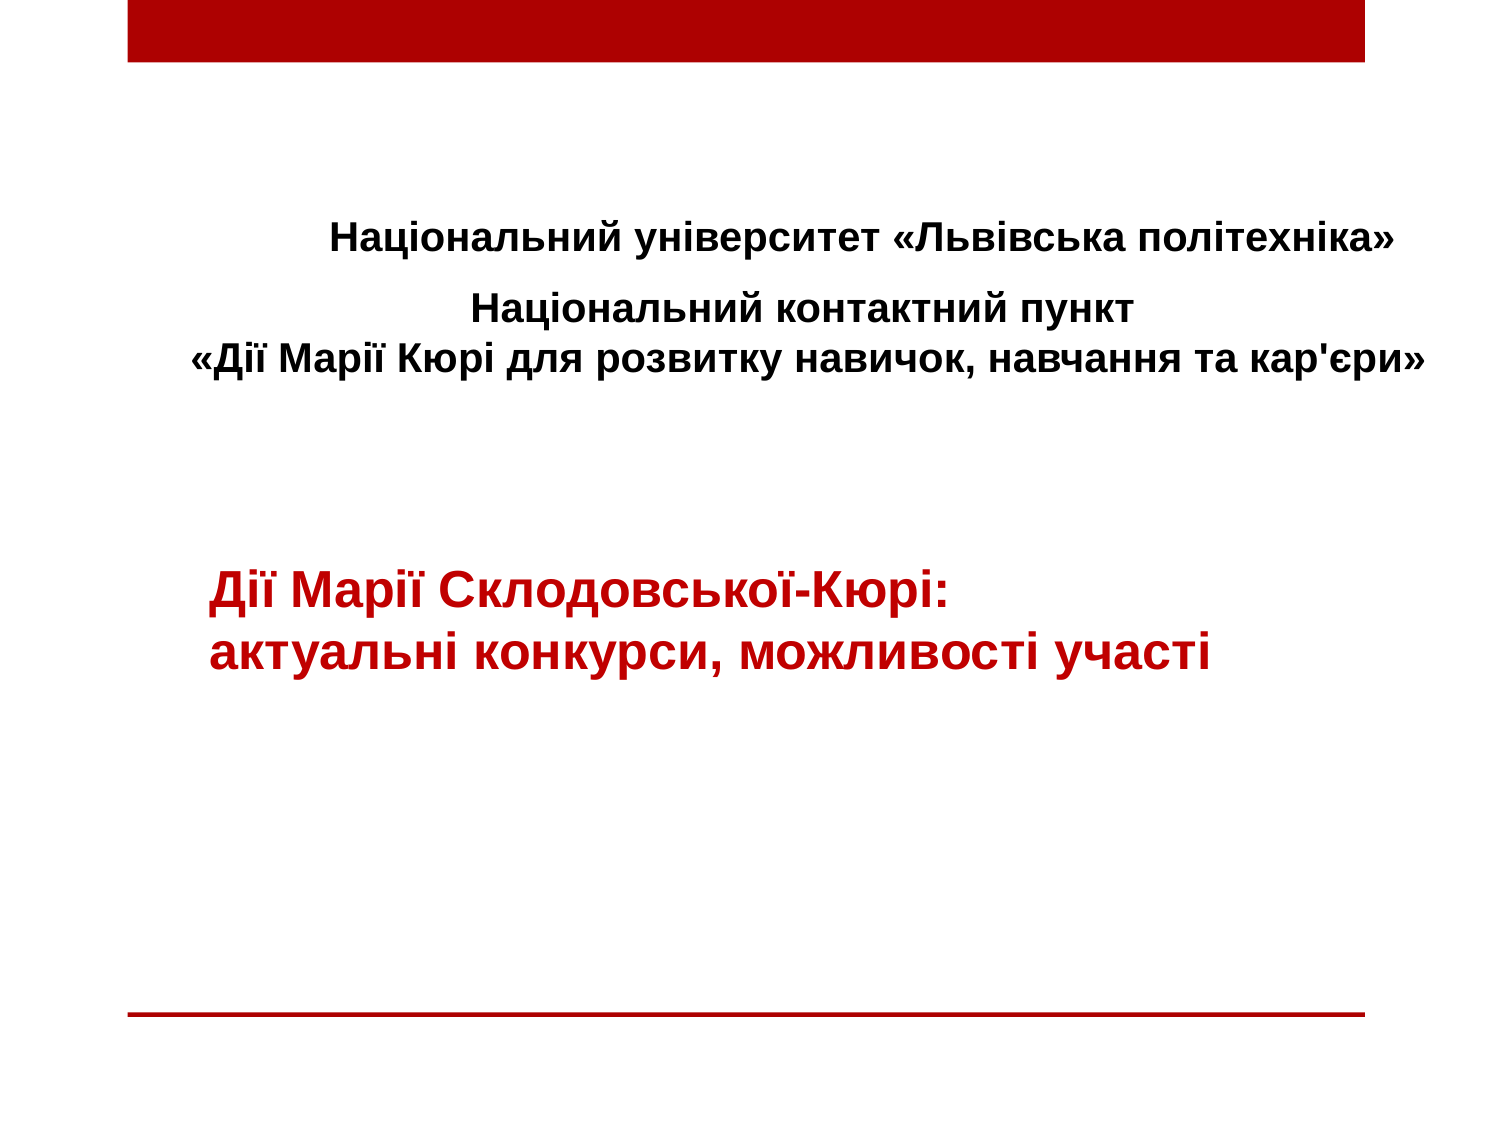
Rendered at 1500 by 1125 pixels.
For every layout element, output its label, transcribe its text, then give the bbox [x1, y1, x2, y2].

title Національний університет «Львівська політехніка» [225, 66, 1500, 268]
text_box Національний контактний пункт «Дії Марії Кюрі для розвитку навичок, навчання та кар'єри» [171, 267, 1447, 445]
text_box Дії Марії Склодовської-Кюрі: актуальні конкурси, можливості участі [194, 515, 1349, 846]
